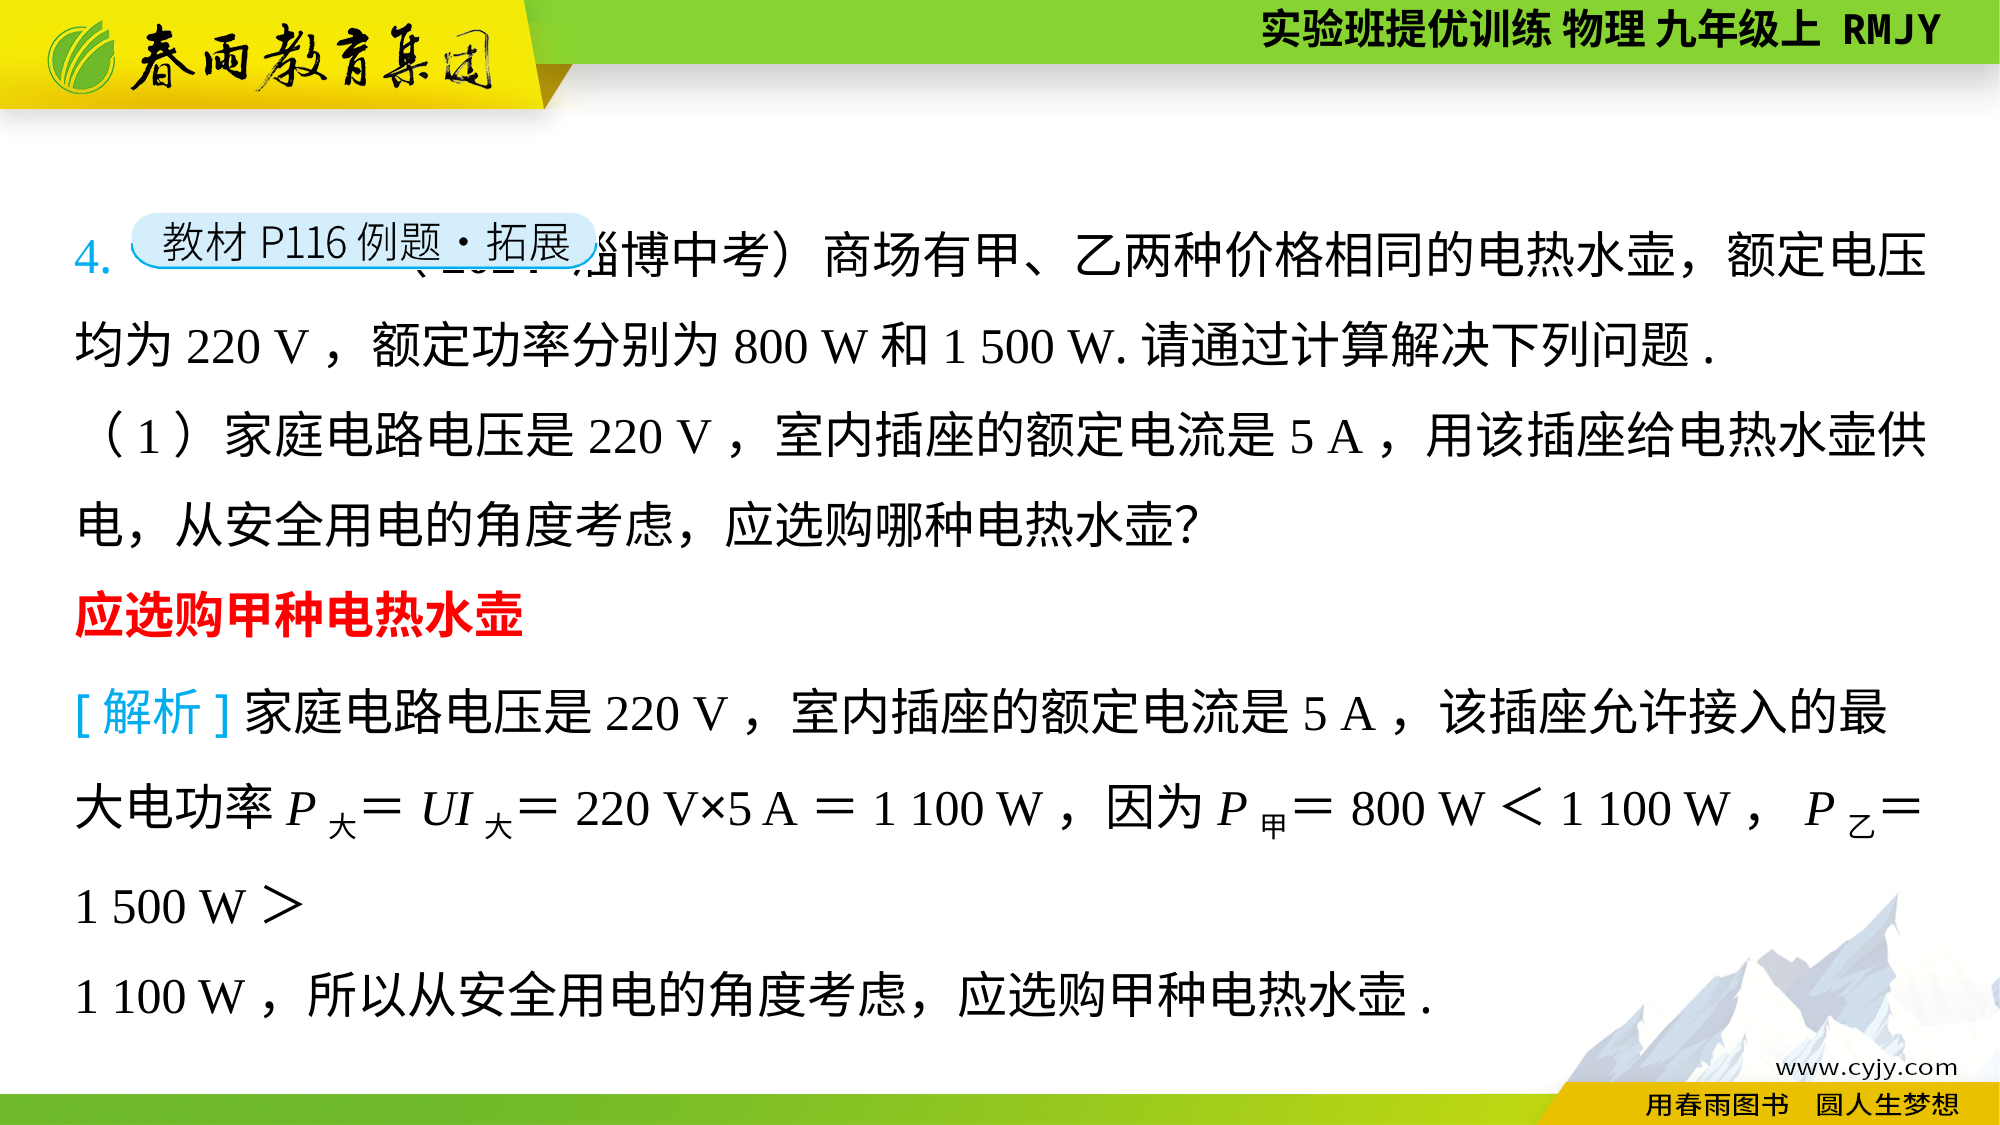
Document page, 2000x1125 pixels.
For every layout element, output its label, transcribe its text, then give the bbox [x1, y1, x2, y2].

list 4. （2024·淄博中考）商场有甲、乙两种价格相同的电热水壶，额定电压均为220 V，额定功率分别为800 W和1 500 W.请通过计算解决下列问题. （1）家庭电路电压是220 V，室内插座的额定电流是5 A，用该插座给电热水壶供电，从安全用电的角度考虑，应选购哪种电热水壶？ [59, 185, 1944, 565]
picture [0, 0, 2000, 1125]
text_box [解析]家庭电路电压是220 V，室内插座的额定电流是5 A，该插座允许接入的最大电功率P大＝UI大＝220 V×5 A＝1 100 W，因为P甲＝800 W＜1 100 W，P乙＝1 500 W＞ 1 100 W，所以从安全用电的角度考虑，应选购甲种电热水壶. [59, 643, 1944, 1031]
text_box 应选购甲种电热水壶 [59, 546, 599, 643]
